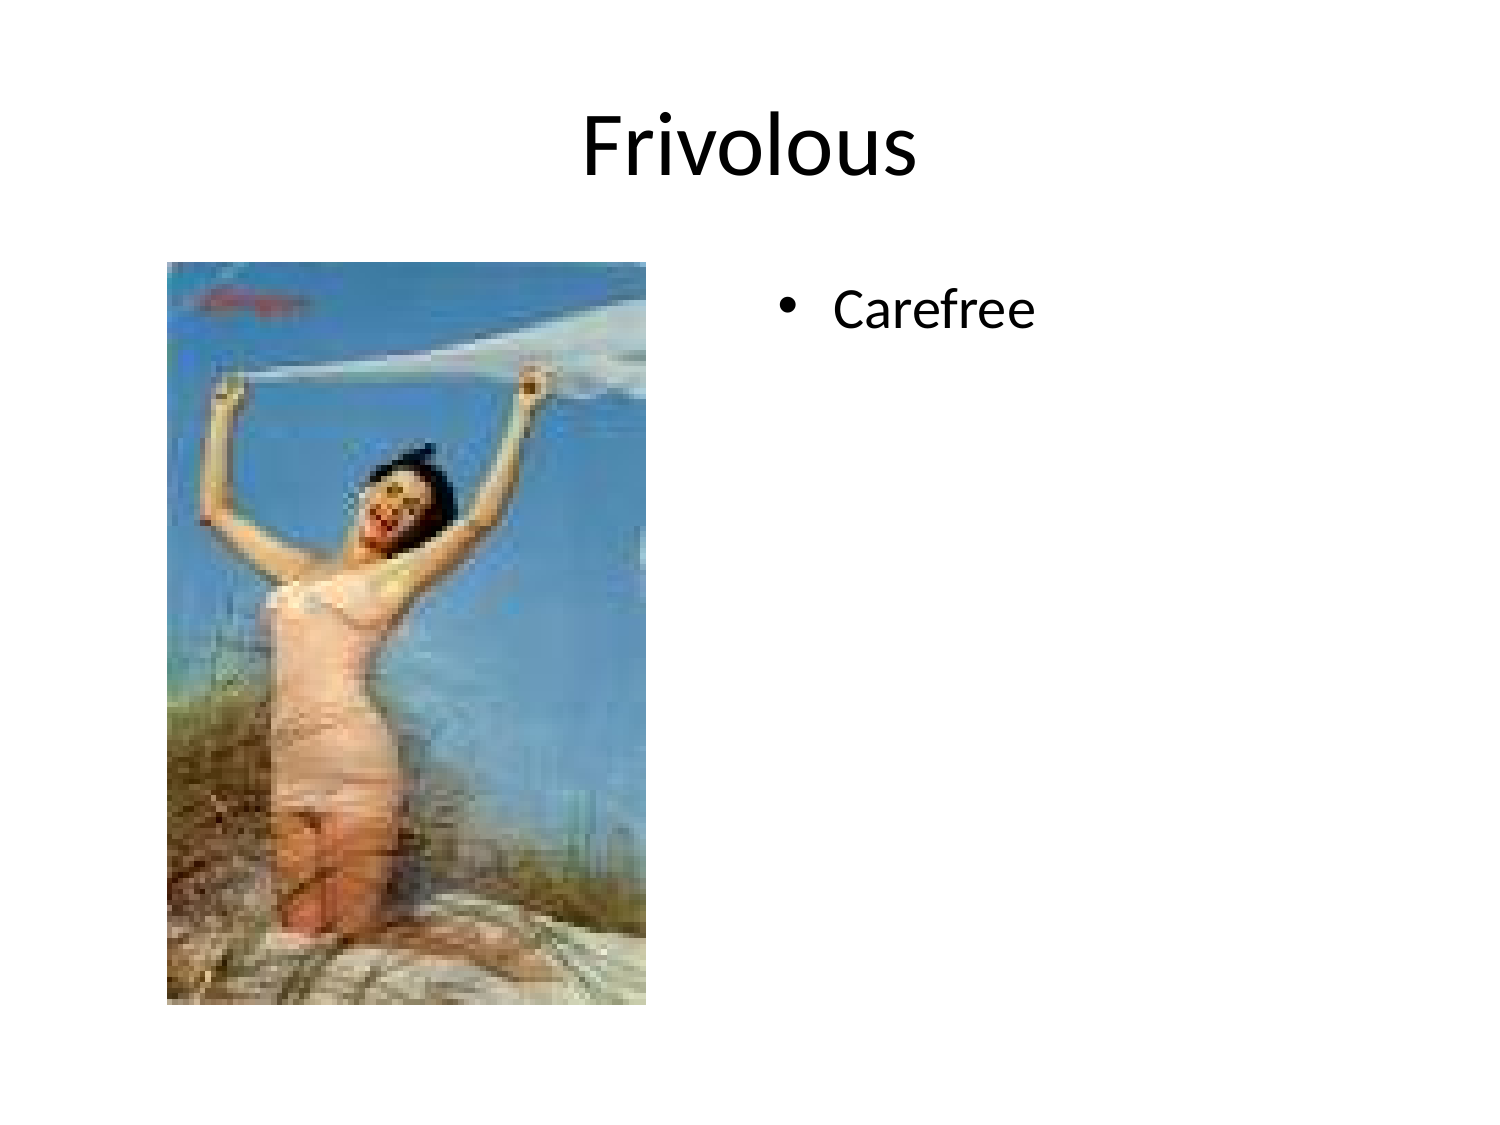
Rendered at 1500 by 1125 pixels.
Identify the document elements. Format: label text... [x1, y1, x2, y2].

list Carefree [762, 262, 1425, 1005]
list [74, 262, 738, 1006]
title Frivolous [75, 45, 1425, 233]
